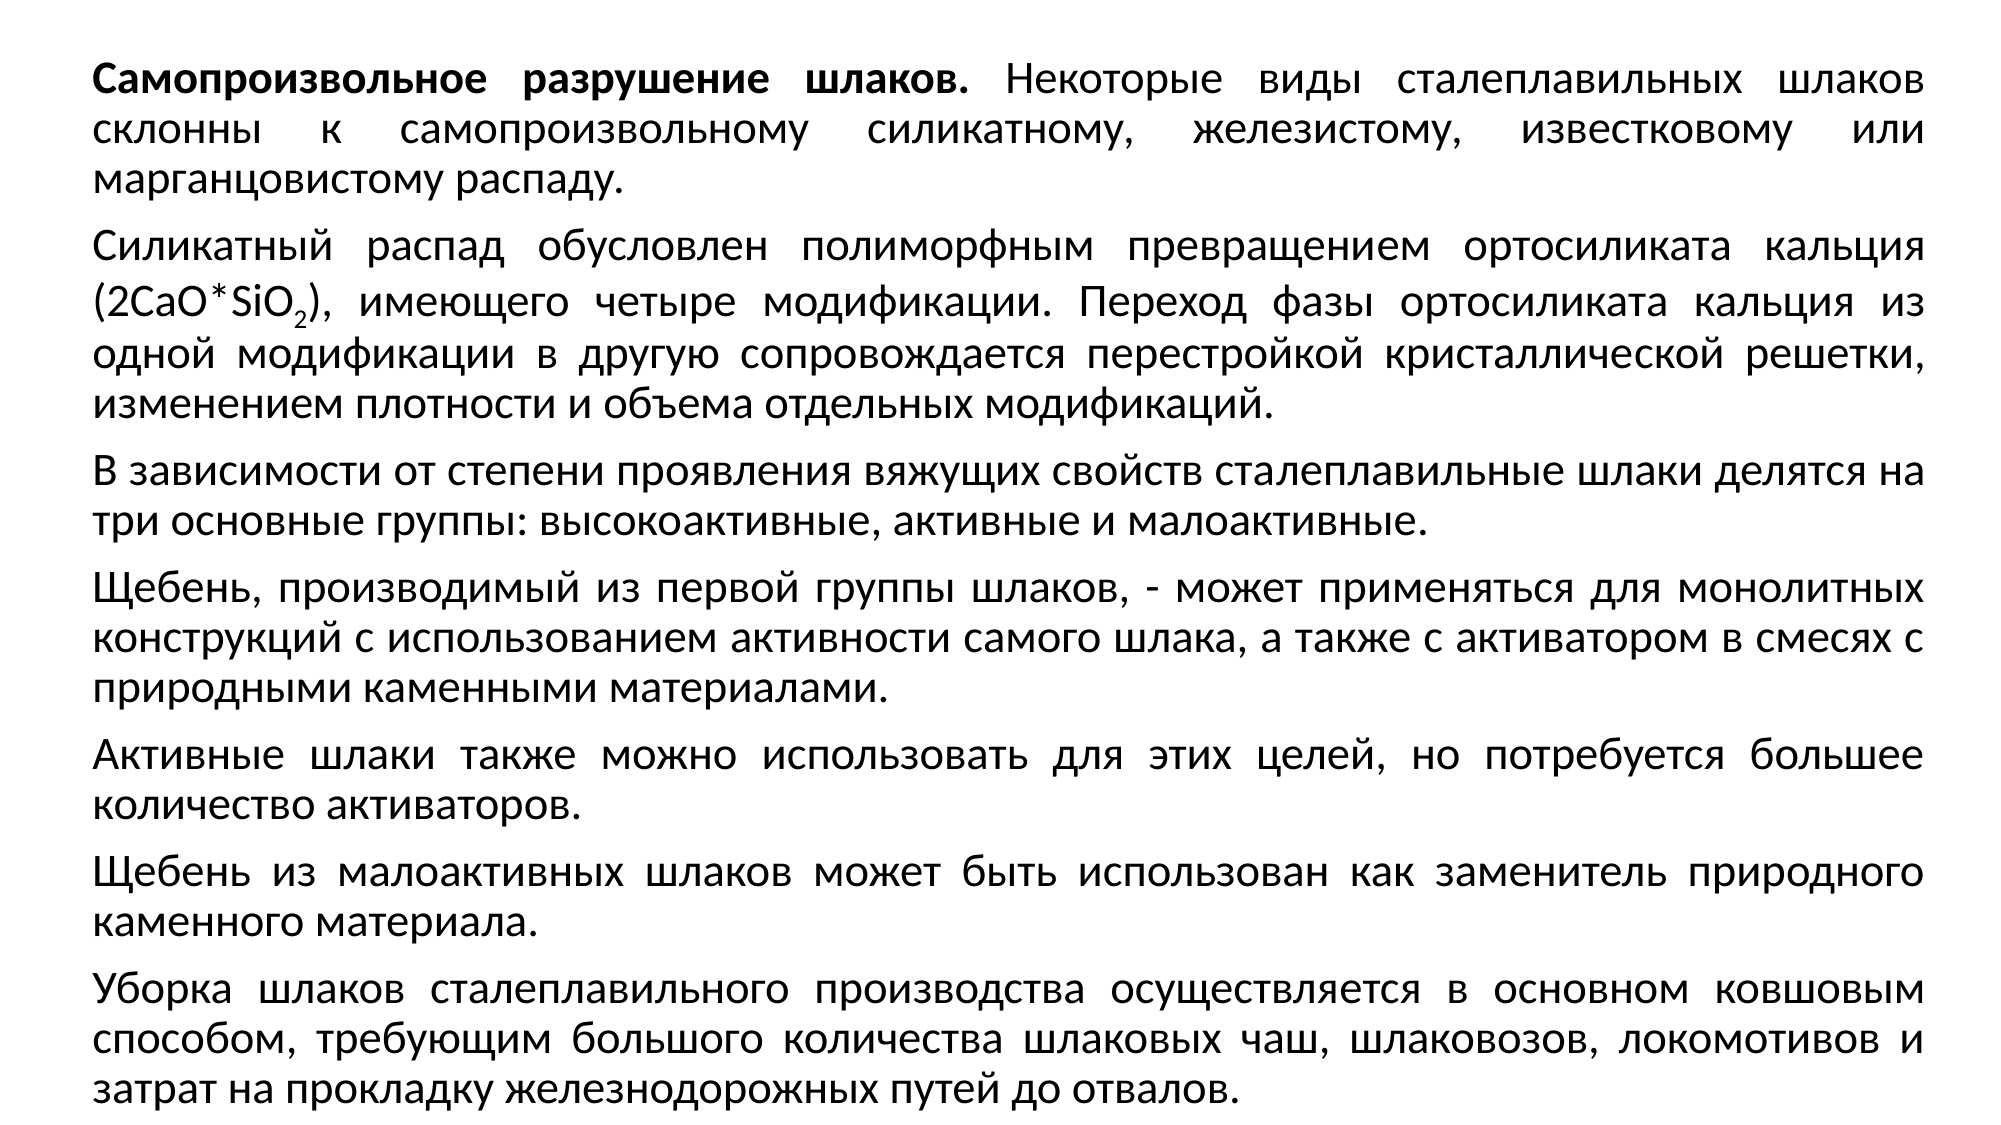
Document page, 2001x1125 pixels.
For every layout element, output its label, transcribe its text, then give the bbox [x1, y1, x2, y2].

list Самопроизвольное разрушение шлаков. Некоторые виды сталеплавильных шлаков склонны к самопроизвольному сили­катному, железистому, известковому или марганцовистому рас­паду. Силикатный распад обусловлен полиморфным превращени­ем ортосиликата кальция (2СаО*SiO2), имеющего четыре модификации. Переход фазы ортосиликата кальция из одной моди­фикации в другую сопровождается перестройкой кристалличе­ской решетки, изменением плотности и объема отдельных модификаций. В зависимости от степени проявления вяжущих свойств ста­леплавильные шлаки делятся на три основные группы: высоко­активные, активные и малоактивные. Щебень, производимый из первой группы шлаков, - может применяться для монолитных конструкций с использованием активности самого шлака, а также с активатором в смесях с природными каменными материалами. Активные шлаки также можно использовать для этих целей, но потребуется большее количество активаторов. Щебень из малоактивных шлаков может быть использован как заменитель природного каменного материала. Уборка шлаков сталеплавильного производства осуществля­ется в основном ковшовым способом, требующим большого количества шлаковых чаш, шлаковозов, локомотивов и затрат на прокладку железнодорожных путей до отвалов. [77, 46, 1941, 1125]
